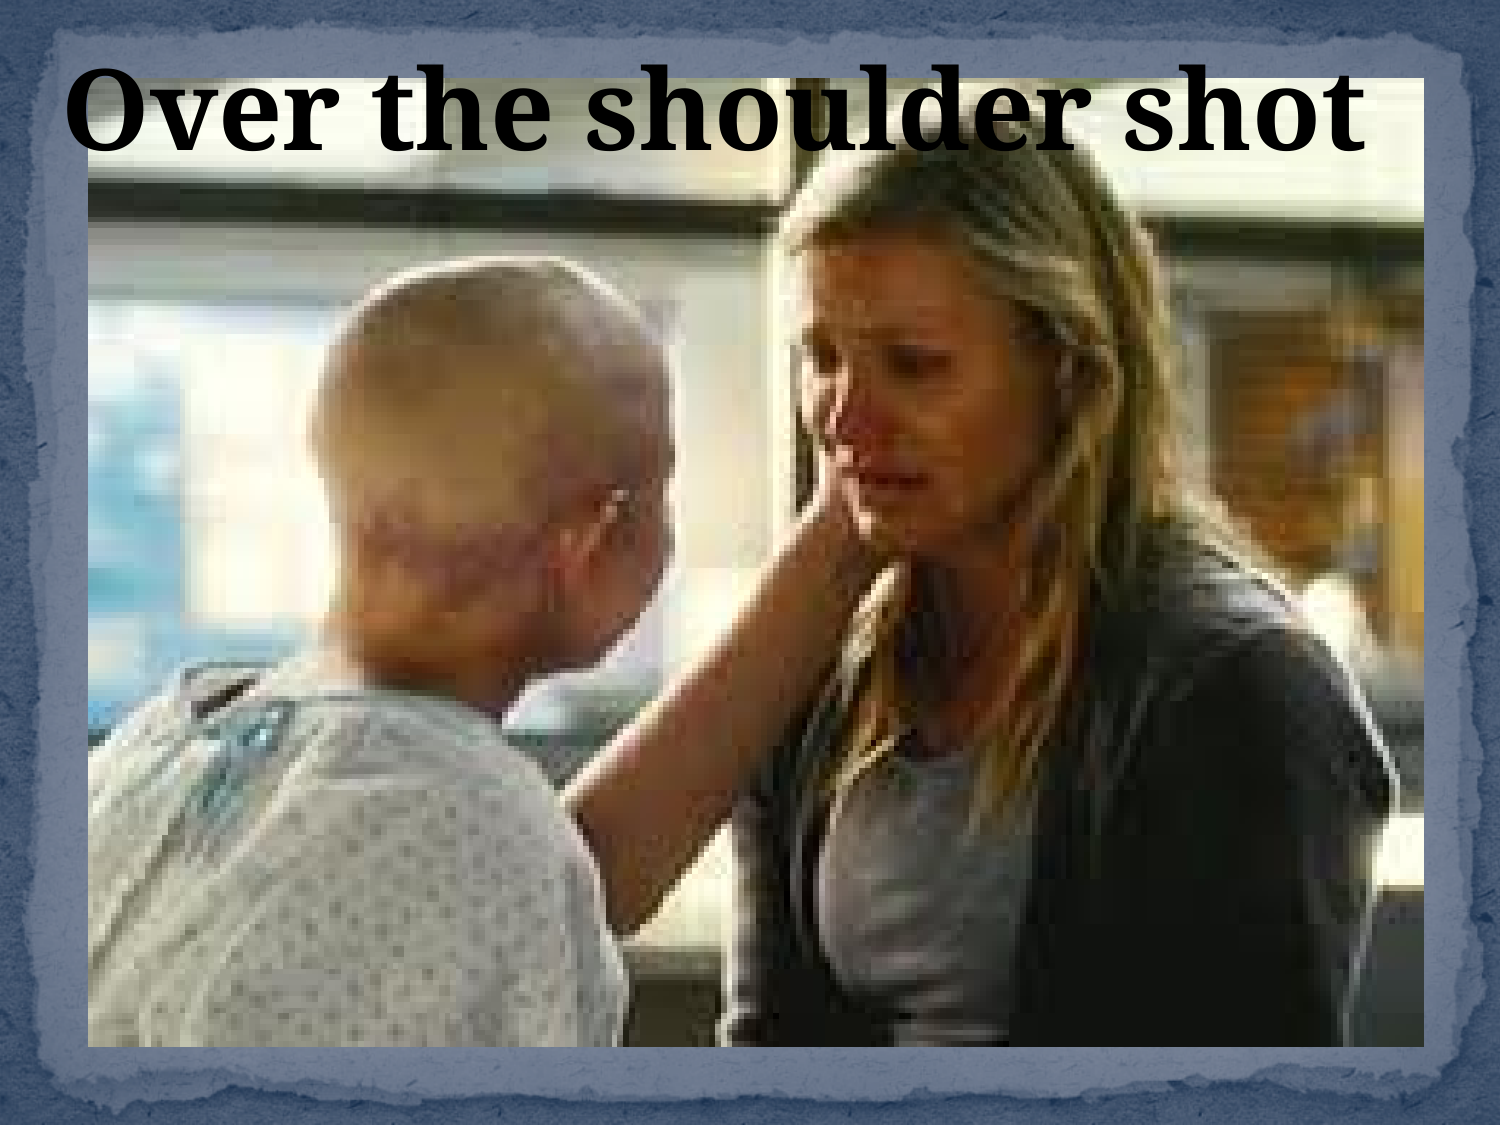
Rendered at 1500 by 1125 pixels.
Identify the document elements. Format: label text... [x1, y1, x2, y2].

picture [88, 78, 1424, 1047]
text_box Over the shoulder shot [46, 30, 1383, 181]
